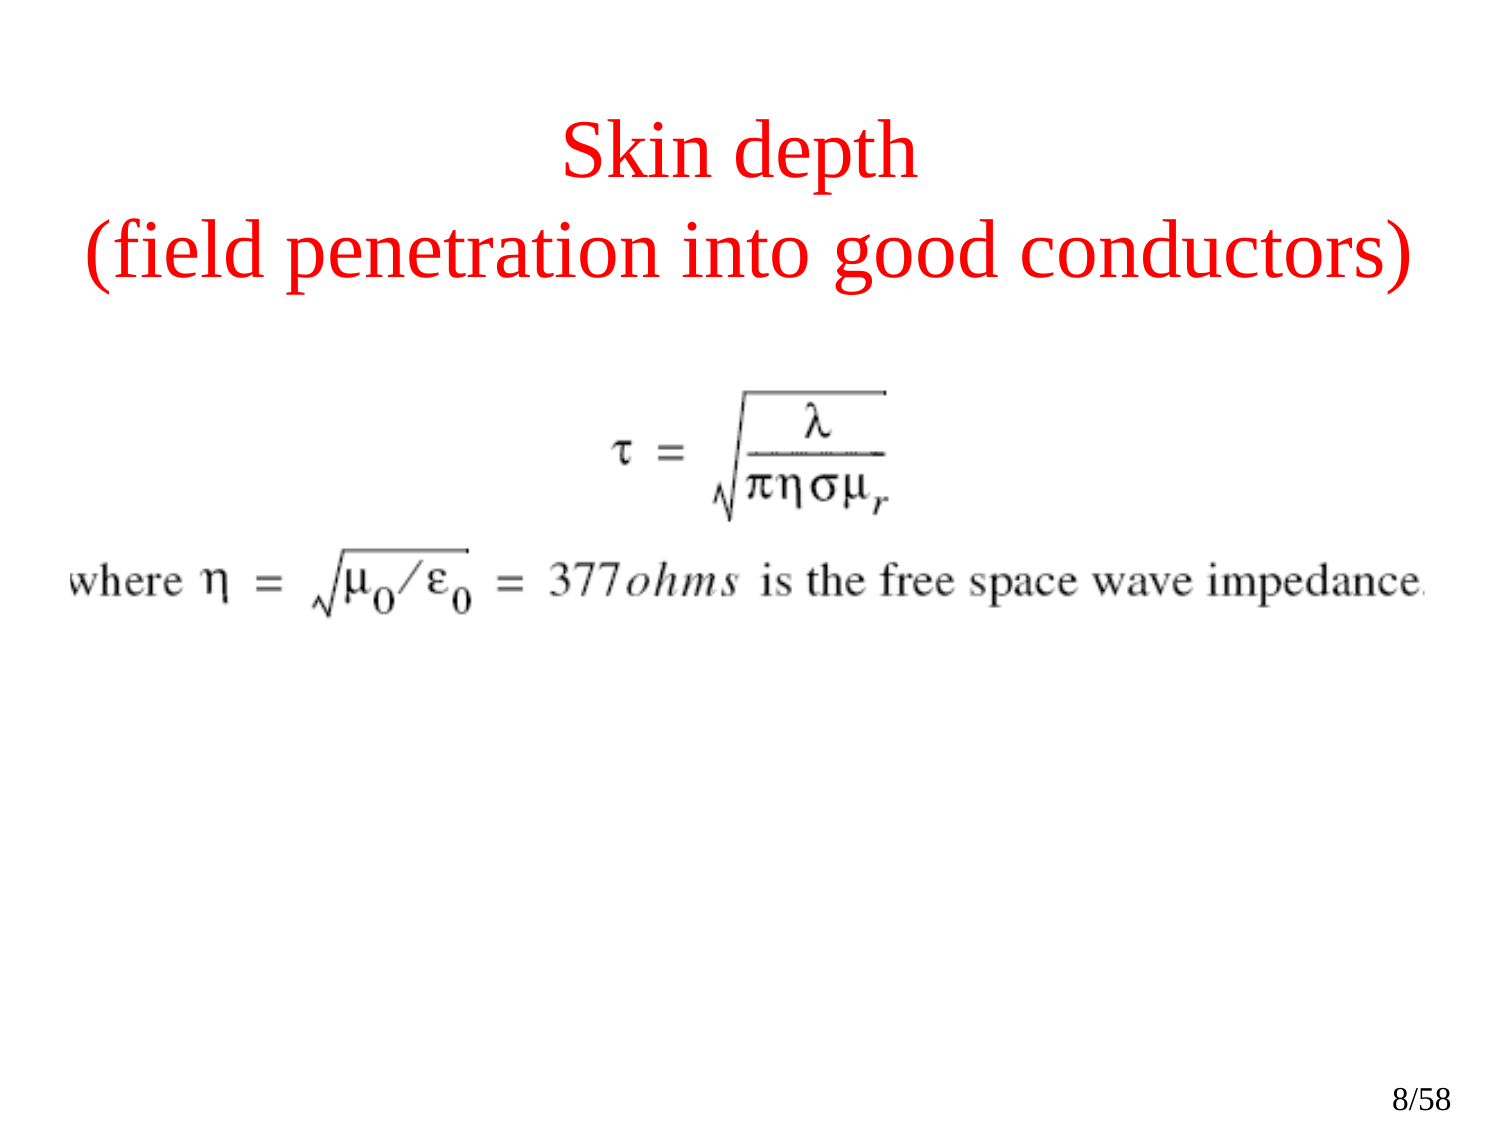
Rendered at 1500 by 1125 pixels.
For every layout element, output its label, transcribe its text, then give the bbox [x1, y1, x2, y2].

picture [70, 362, 1425, 633]
title Skin depth (field penetration into good conductors) [0, 99, 1500, 288]
